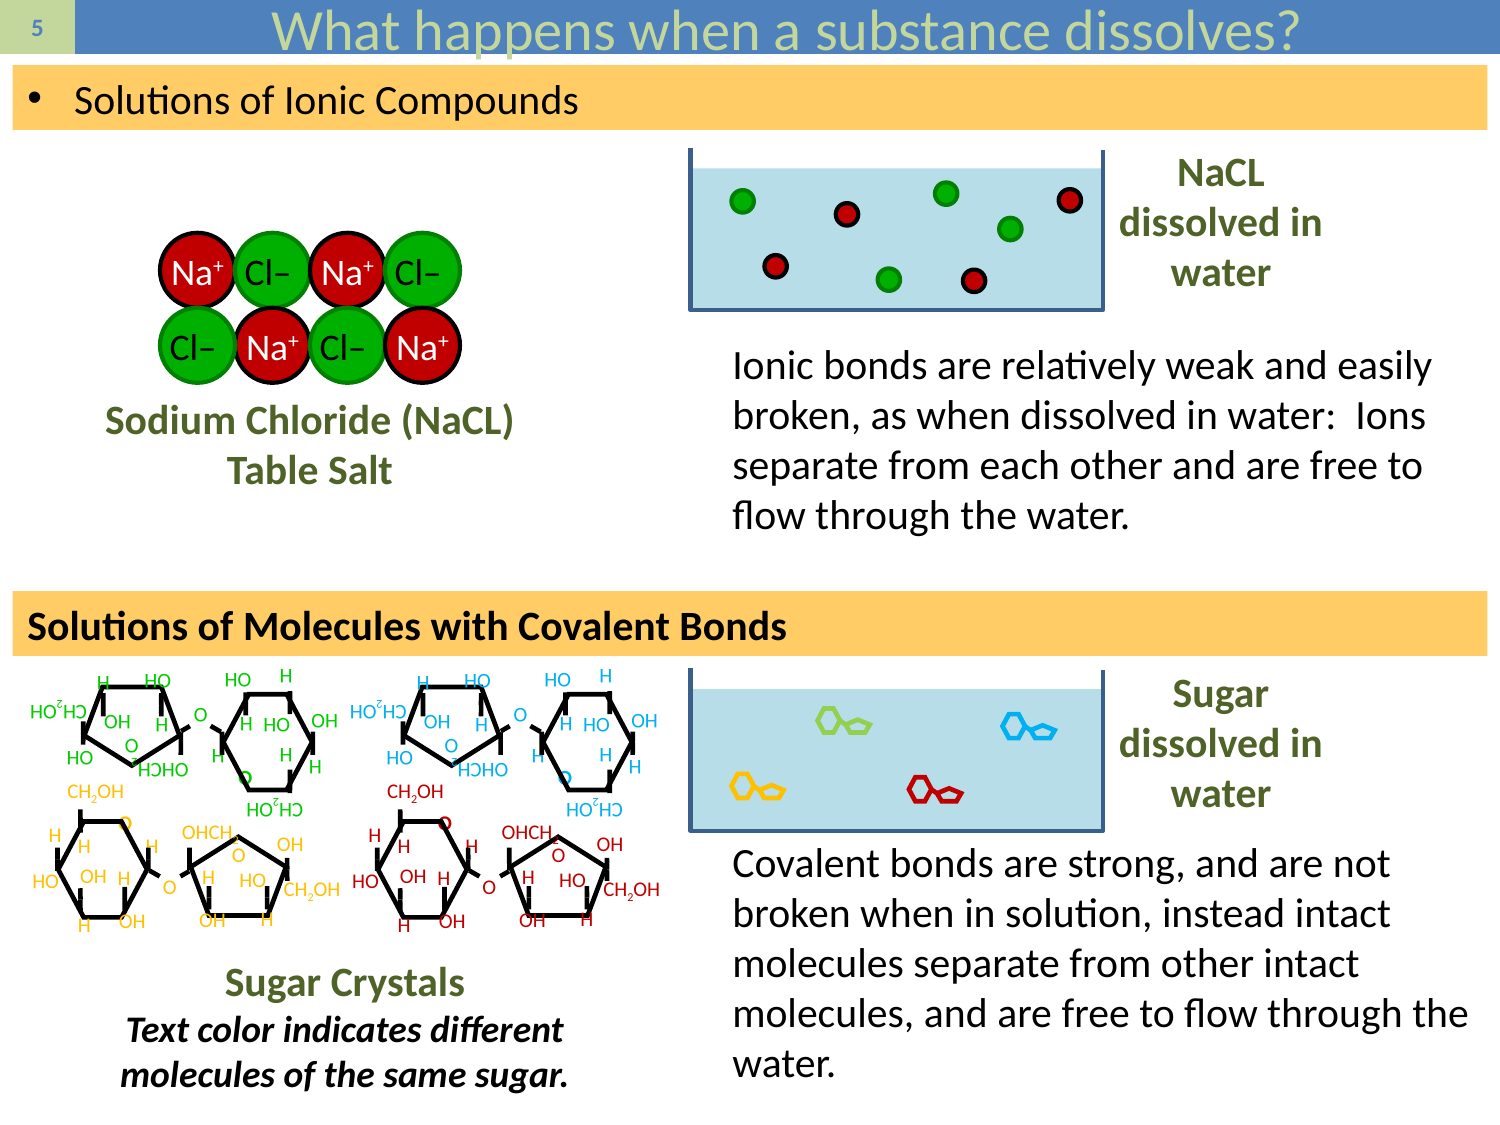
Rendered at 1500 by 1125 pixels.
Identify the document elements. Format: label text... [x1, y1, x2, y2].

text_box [1002, 713, 1055, 739]
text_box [817, 708, 870, 733]
text_box Solutions of Ionic Compounds [12, 65, 1488, 130]
text_box Sugar Crystals Text color indicates different molecules of the same sugar. [83, 954, 607, 1103]
title What happens when a substance dissolves? [75, 0, 1500, 54]
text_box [908, 776, 962, 802]
text_box Sodium Chloride (NaCL) Table Salt [48, 385, 572, 501]
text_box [0, 657, 692, 945]
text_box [690, 147, 1104, 311]
text_box Ionic bonds are relatively weak and easily broken, as when dissolved in water: Ions separate from each other and are free to flow through the water. [717, 330, 1500, 546]
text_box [731, 773, 784, 799]
text_box NaCL dissolved in water [1094, 137, 1348, 303]
text_box Covalent bonds are strong, and are not broken when in solution, instead intact molecules separate from other intact molecules, and are free to flow through the water. [717, 828, 1500, 1094]
text_box [696, 668, 1105, 833]
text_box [159, 232, 461, 384]
text_box Sugar dissolved in water [1094, 657, 1348, 823]
text_box Solutions of Molecules with Covalent Bonds [12, 591, 1488, 656]
